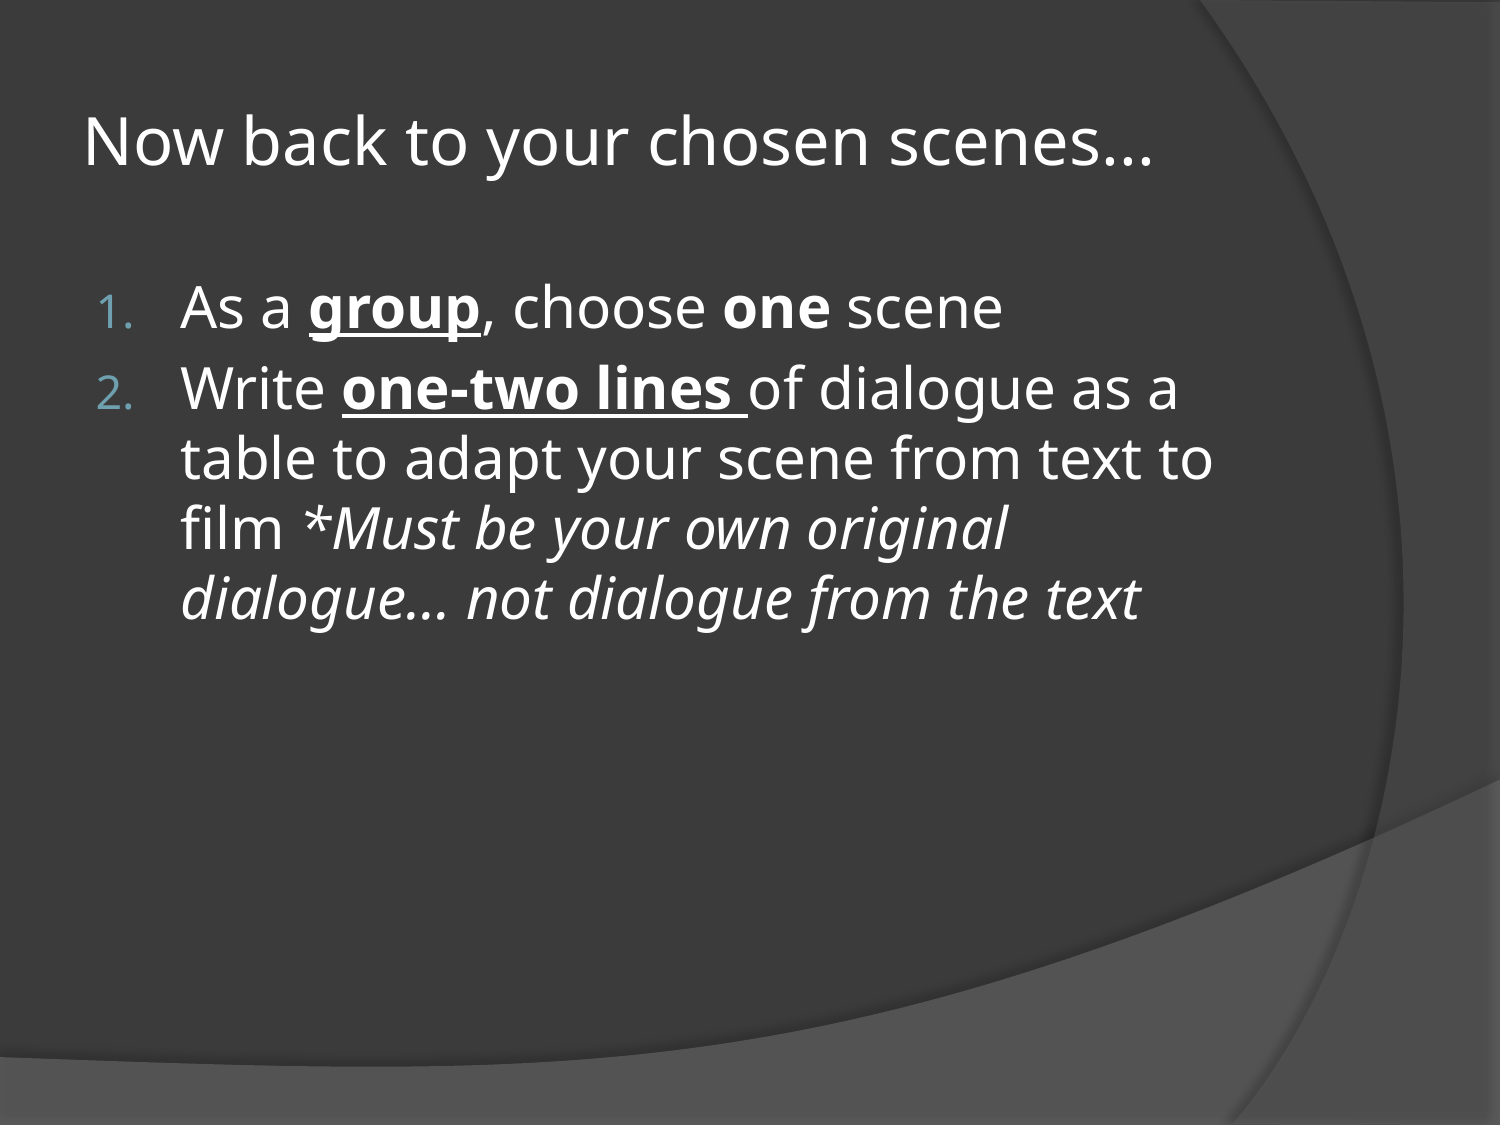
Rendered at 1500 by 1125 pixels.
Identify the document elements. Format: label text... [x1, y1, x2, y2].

title Now back to your chosen scenes... [75, 45, 1300, 233]
list As a group, choose one scene Write one-two lines of dialogue as a table to adapt your scene from text to film *Must be your own original dialogue… not dialogue from the text [75, 262, 1300, 1005]
